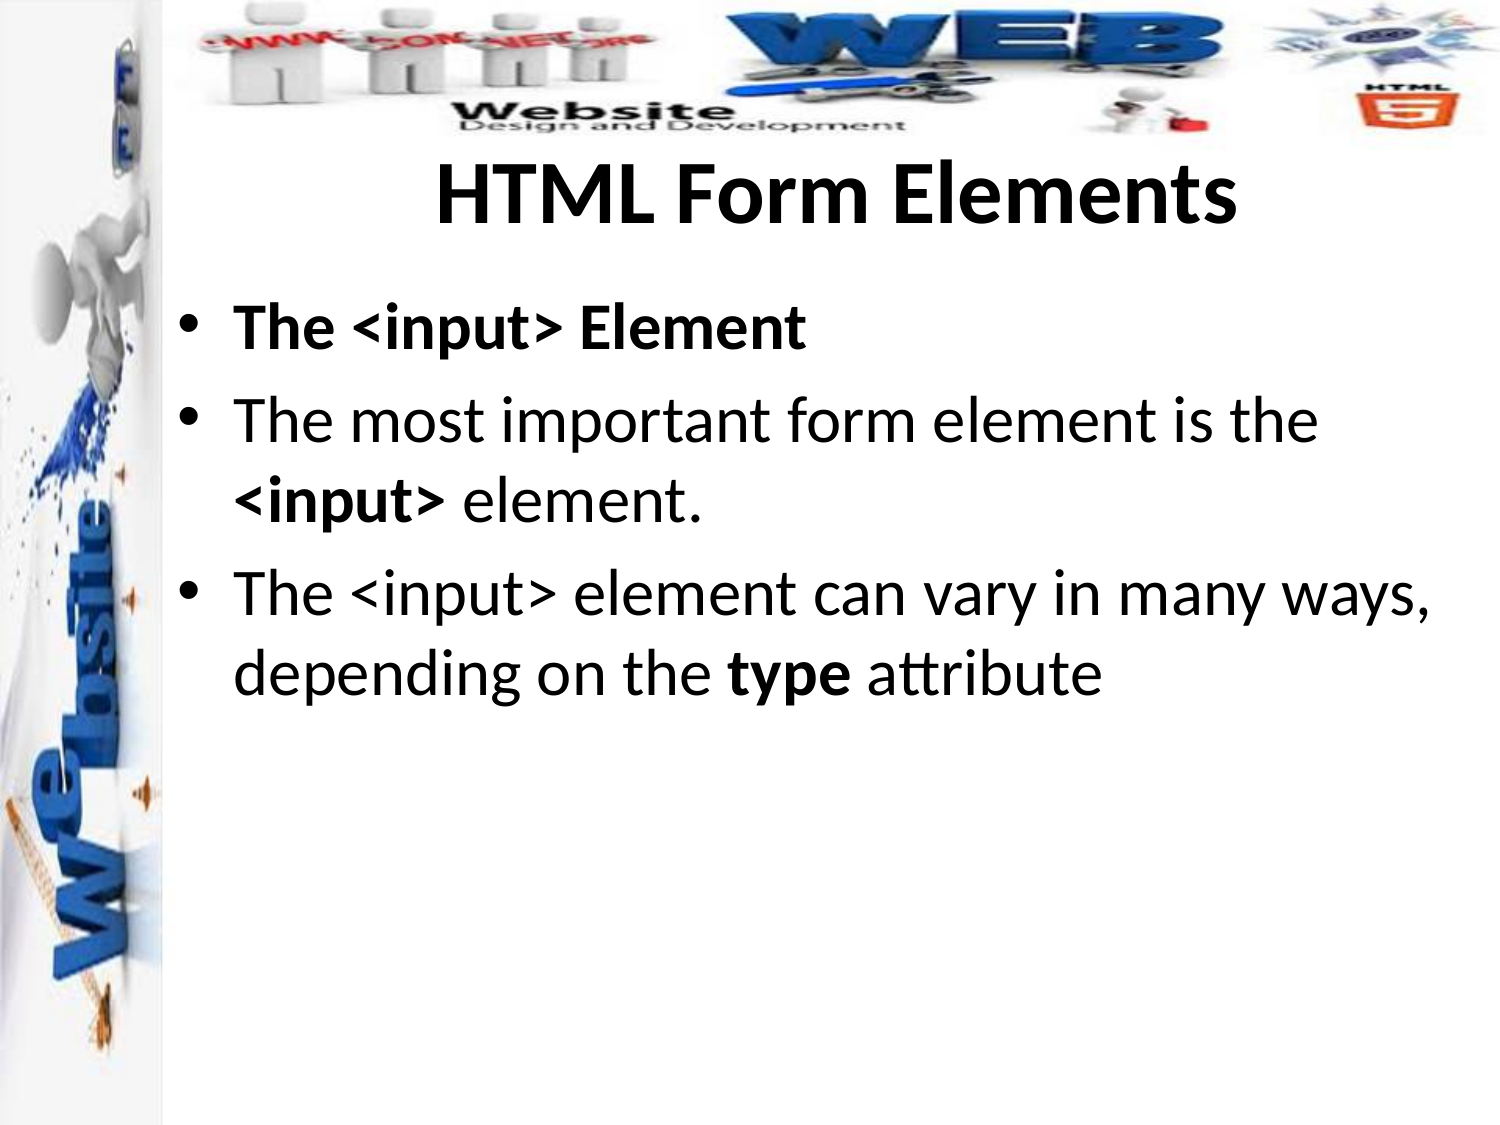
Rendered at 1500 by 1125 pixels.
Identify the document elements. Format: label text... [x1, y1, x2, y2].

list The <input> Element The most important form element is the <input> element. The <input> element can vary in many ways, depending on the type attribute [162, 275, 1500, 1125]
title HTML Form Elements [174, 125, 1500, 250]
picture [0, 0, 1500, 1125]
